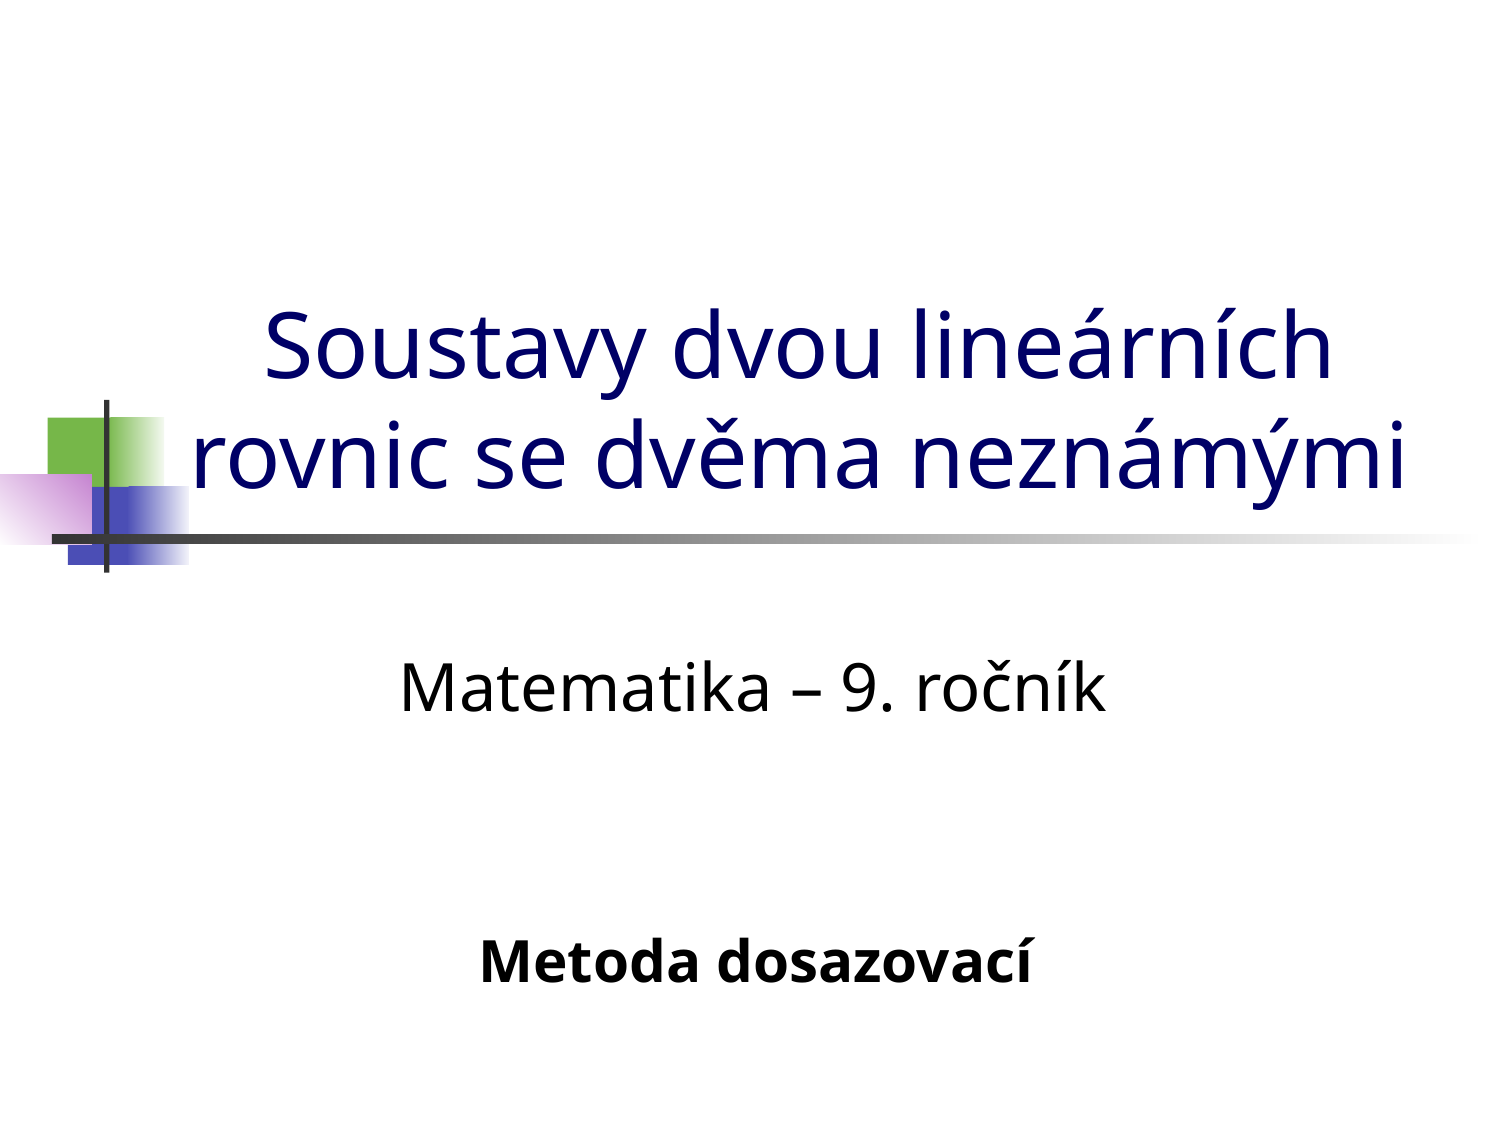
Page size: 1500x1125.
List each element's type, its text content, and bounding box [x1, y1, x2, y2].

subtitle Matematika – 9. ročník [224, 637, 1282, 740]
text_box Metoda dosazovací [395, 916, 1117, 1002]
title Soustavy dvou lineárních rovnic se dvěma neznámými [162, 274, 1438, 516]
